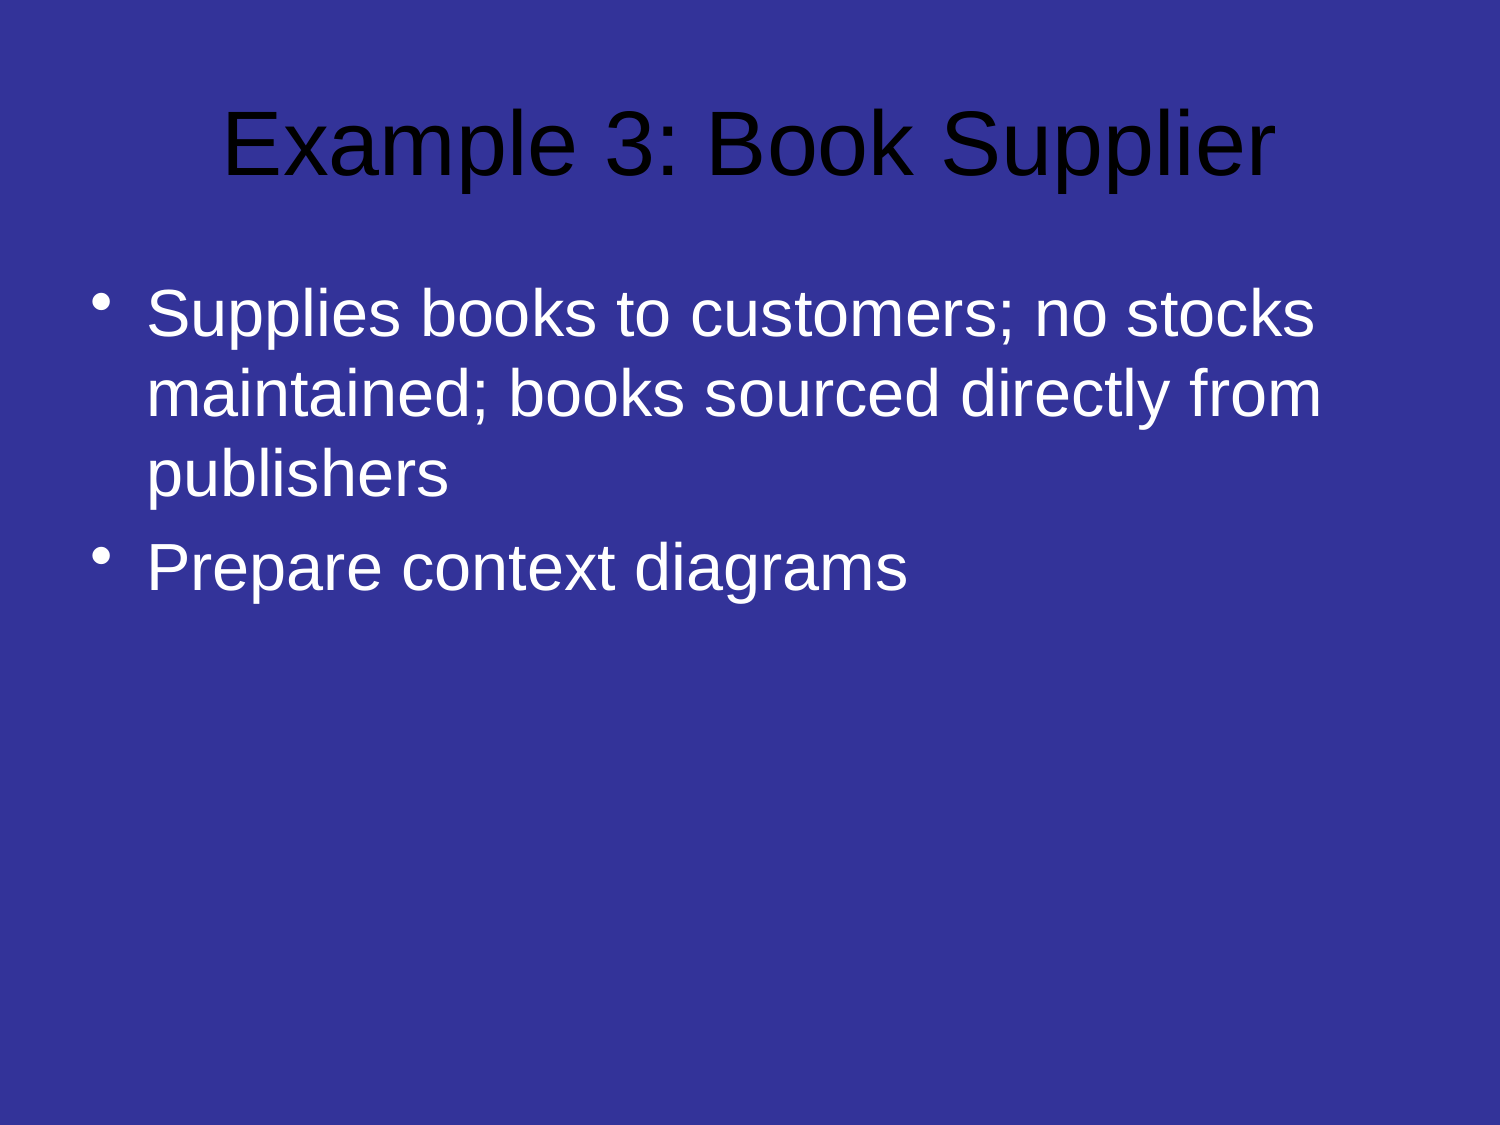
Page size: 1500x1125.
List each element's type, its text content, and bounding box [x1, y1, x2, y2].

list Supplies books to customers; no stocks maintained; books sourced directly from publishers Prepare context diagrams [74, 262, 1426, 1006]
title Example 3: Book Supplier [74, 44, 1426, 233]
